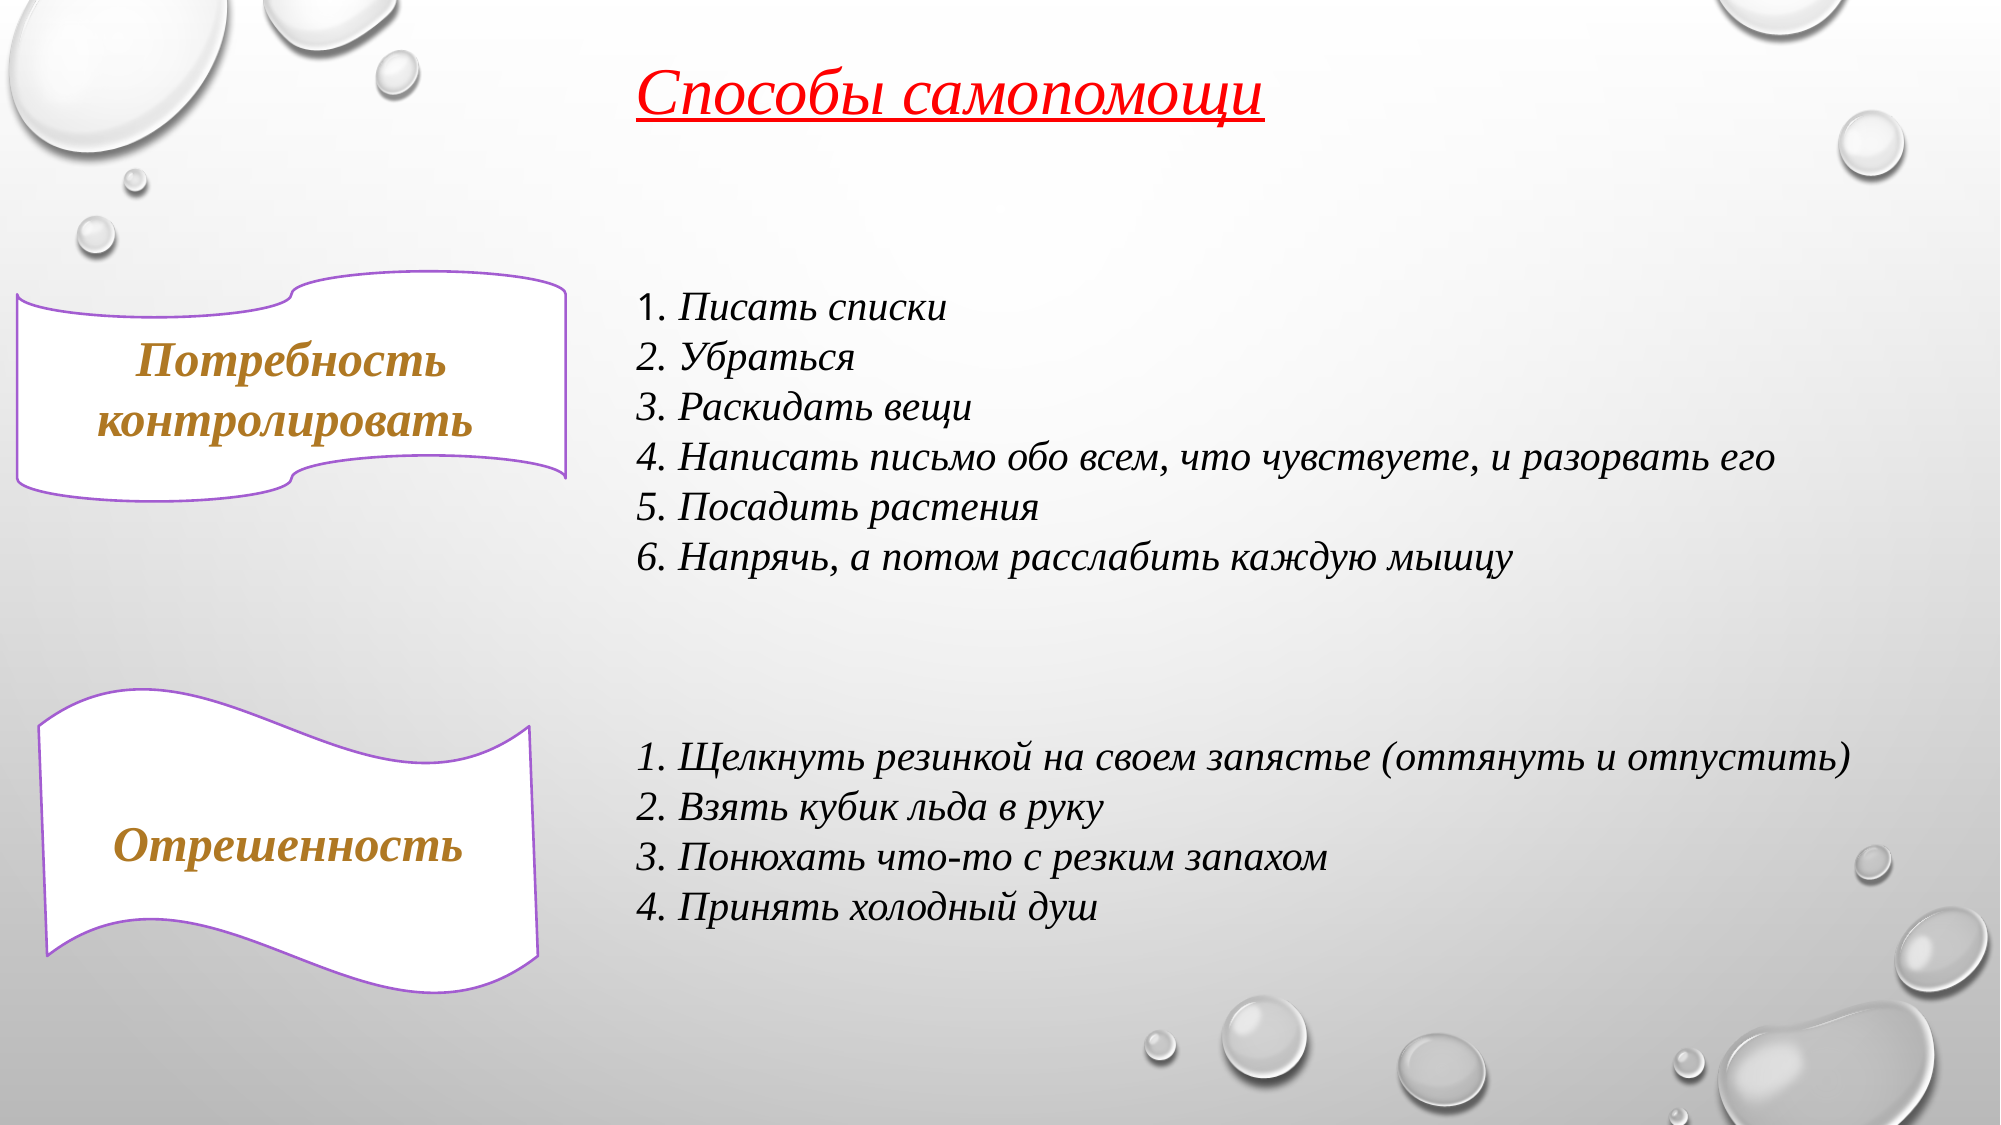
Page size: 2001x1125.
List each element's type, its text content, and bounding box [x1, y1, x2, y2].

text_box 1. Писать списки 2. Убраться 3. Раскидать вещи 4. Написать письмо обо всем, что чувствуете, и разорвать его 5. Посадить растения 6. Напрячь, а потом расслабить каждую мышцу 1. Щелкнуть резинкой на своем запястье (оттянуть и отпустить) 2. Взять кубик льда в руку 3. Понюхать что-то с резким запахом 4. Принять холодный душ [621, 271, 1886, 937]
text_box Способы самопомощи [242, 40, 1659, 196]
text_box Отрешенность [37, 688, 540, 995]
picture [0, 0, 2000, 1125]
text_box Потребность контролировать [15, 269, 567, 503]
